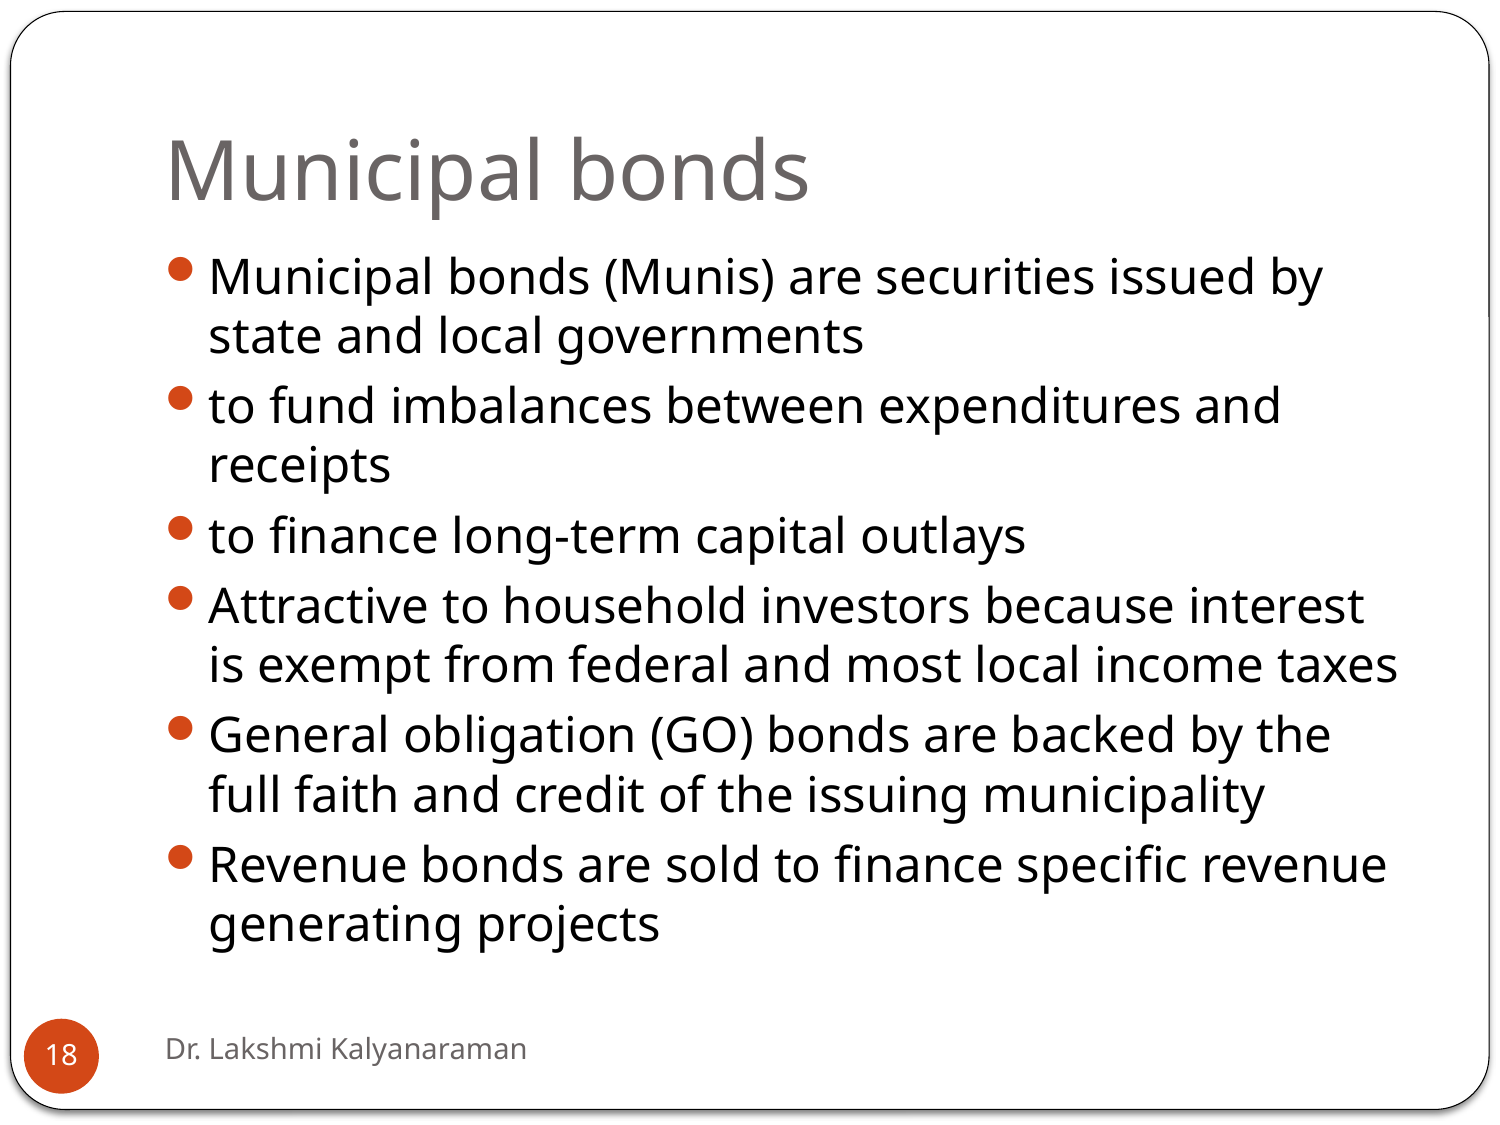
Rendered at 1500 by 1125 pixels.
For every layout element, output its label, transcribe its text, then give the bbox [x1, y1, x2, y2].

slide_number 18 [23, 1018, 99, 1094]
list Municipal bonds (Munis) are securities issued by state and local governments to fund imbalances between expenditures and receipts to finance long-term capital outlays Attractive to household investors because interest is exempt from federal and most local income taxes General obligation (GO) bonds are backed by the full faith and credit of the issuing municipality Revenue bonds are sold to finance specific revenue generating projects [150, 237, 1425, 988]
title Municipal bonds [150, 45, 1425, 233]
footer Dr. Lakshmi Kalyanaraman [150, 1012, 800, 1088]
